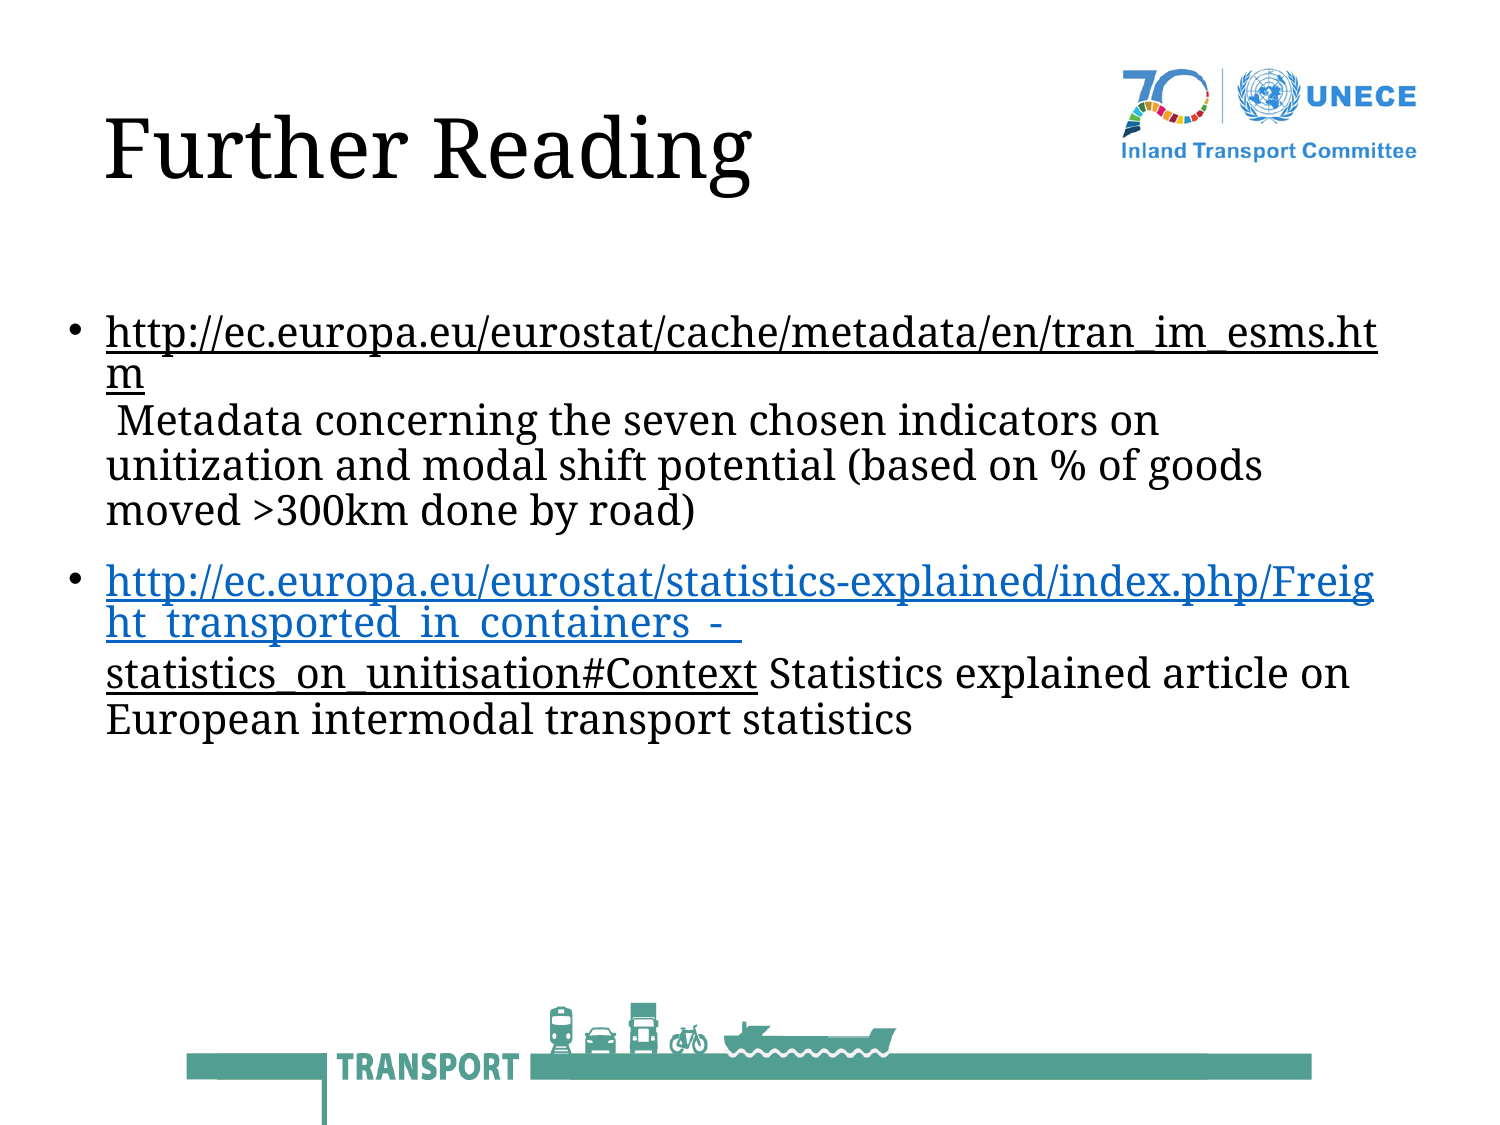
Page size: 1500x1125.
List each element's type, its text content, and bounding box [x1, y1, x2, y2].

list http://ec.europa.eu/eurostat/cache/metadata/en/tran_im_esms.htm Metadata concerning the seven chosen indicators on unitization and modal shift potential (based on % of goods moved >300km done by road) http://ec.europa.eu/eurostat/statistics-explained/index.php/Freight_transported_in_containers_-_statistics_on_unitisation#Context Statistics explained article on European intermodal transport statistics [53, 299, 1397, 1014]
title Further Reading [88, 42, 1383, 261]
picture [1116, 65, 1422, 163]
picture [186, 1014, 1312, 1125]
